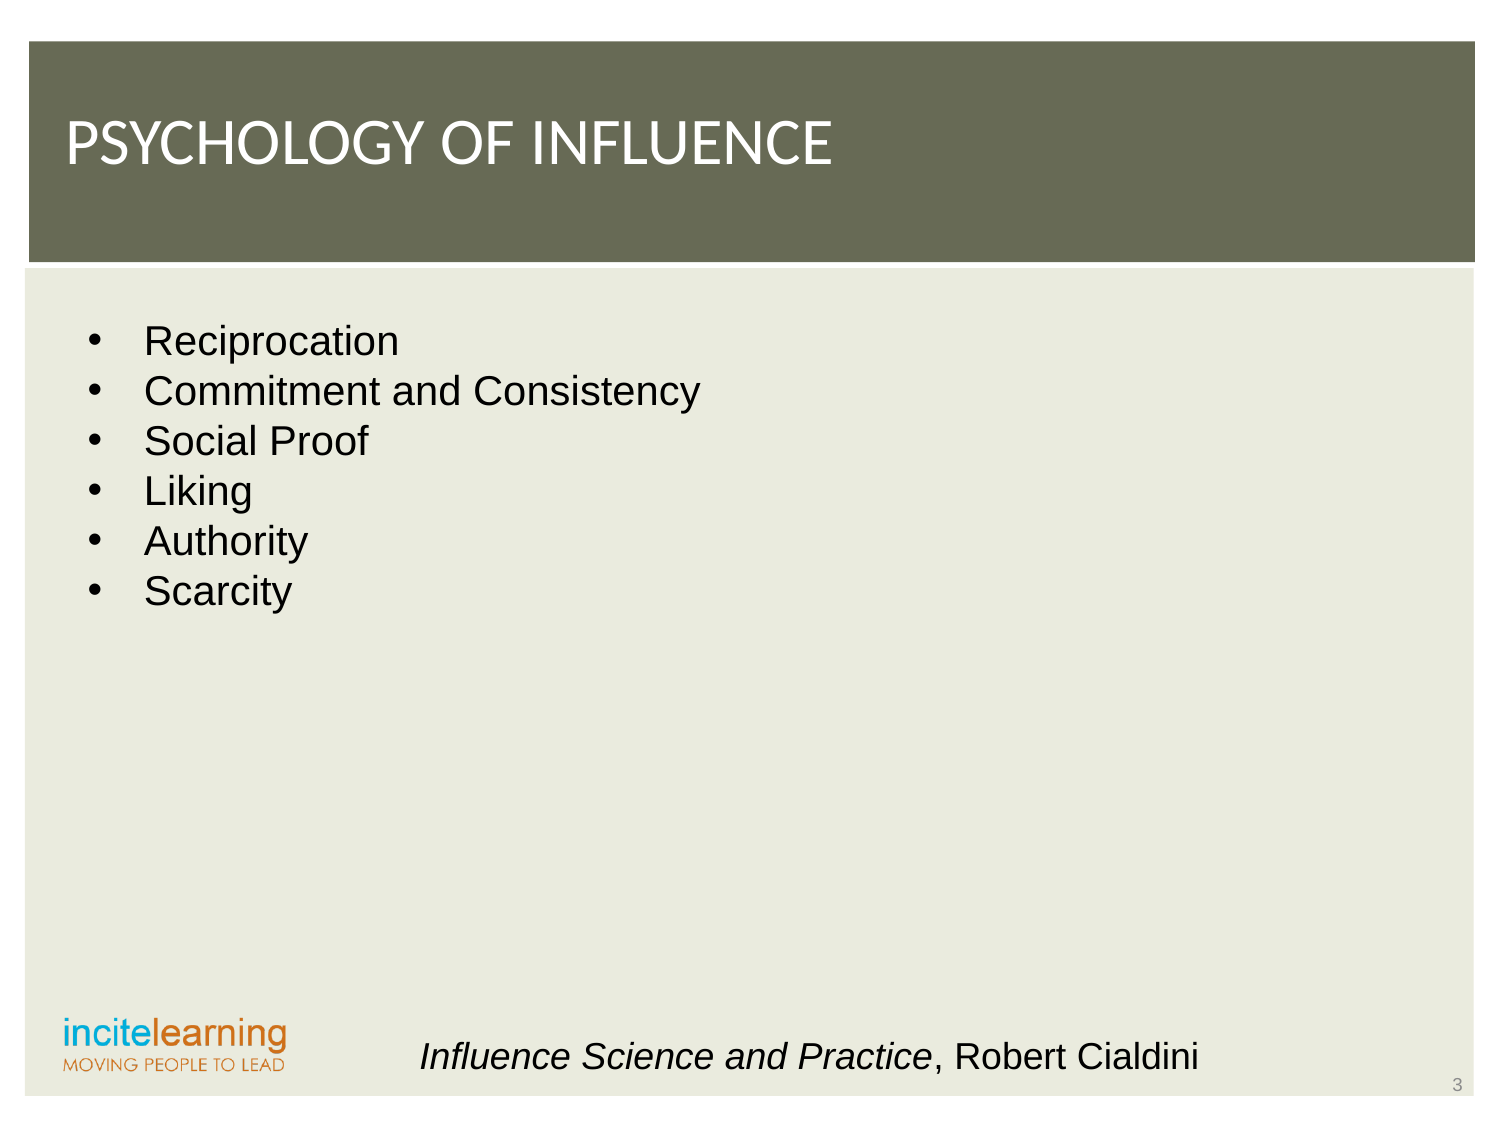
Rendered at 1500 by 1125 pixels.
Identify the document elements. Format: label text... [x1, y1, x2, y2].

title Psychology of Influence [50, 99, 1400, 175]
picture [62, 1012, 288, 1076]
text_box Influence Science and Practice, Robert Cialdini [404, 1024, 1215, 1085]
text_box Reciprocation Commitment and Consistency Social Proof Liking Authority Scarcity [80, 261, 1275, 622]
